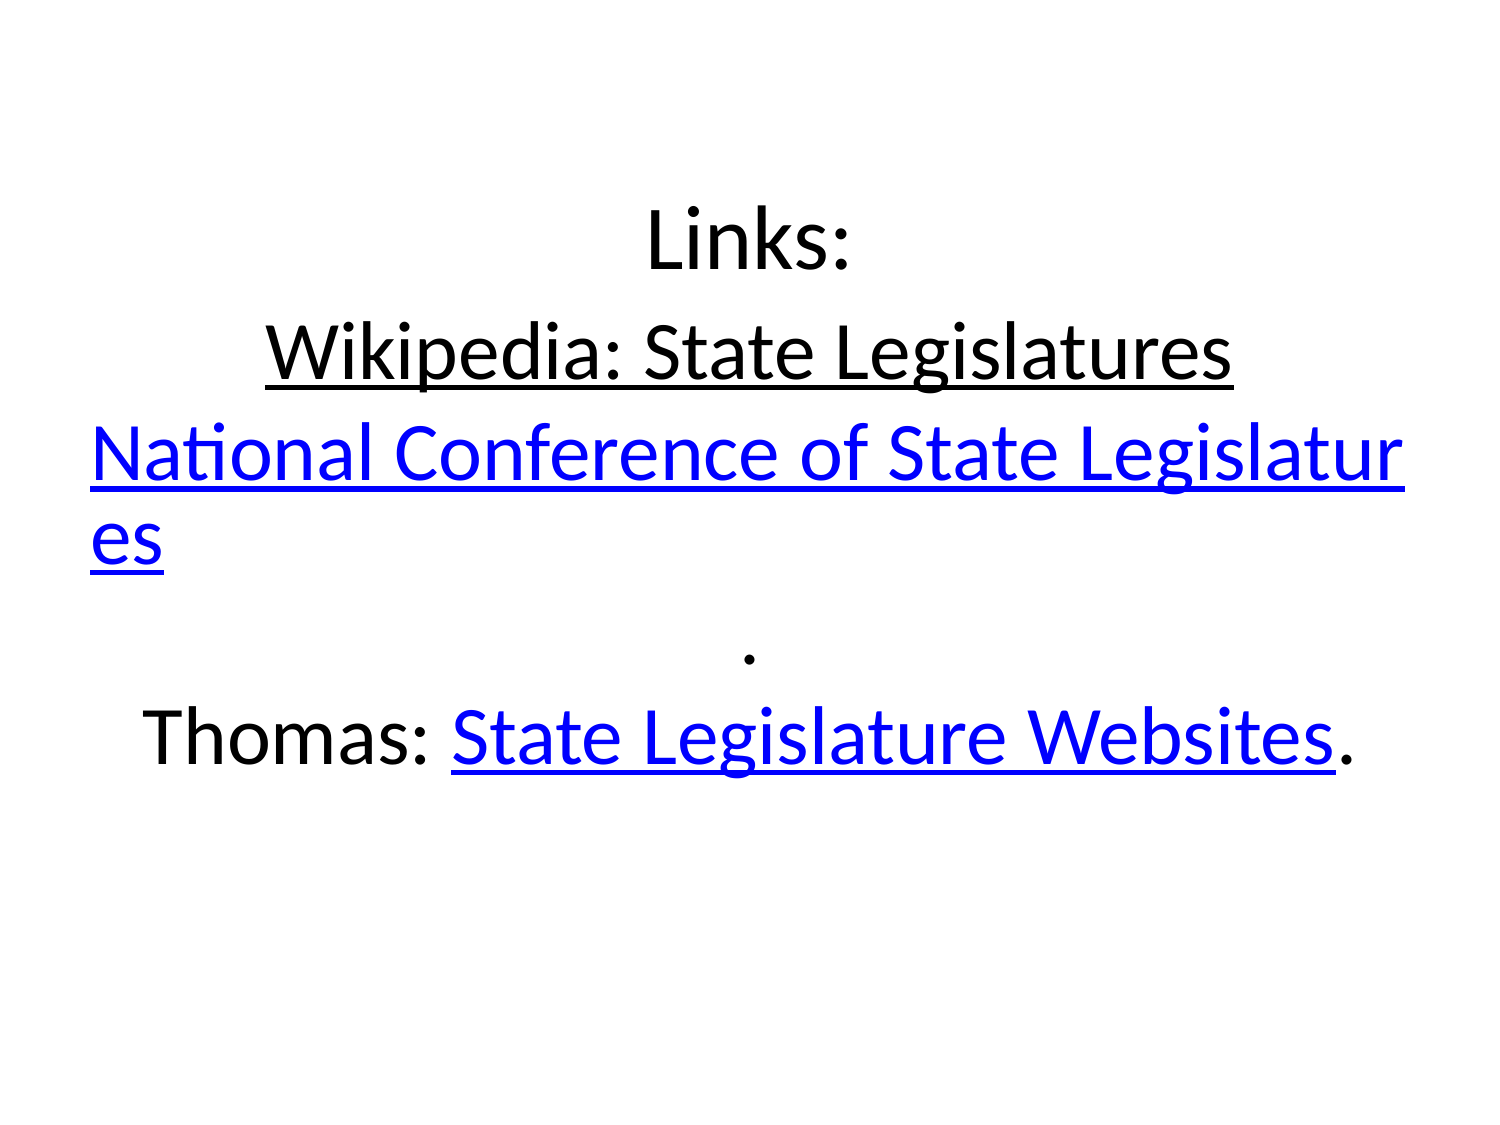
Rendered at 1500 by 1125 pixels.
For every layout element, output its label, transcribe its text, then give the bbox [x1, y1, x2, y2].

title Links: Wikipedia: State Legislatures National Conference of State Legislatures. Thomas: State Legislature Websites. [74, 44, 1426, 1051]
